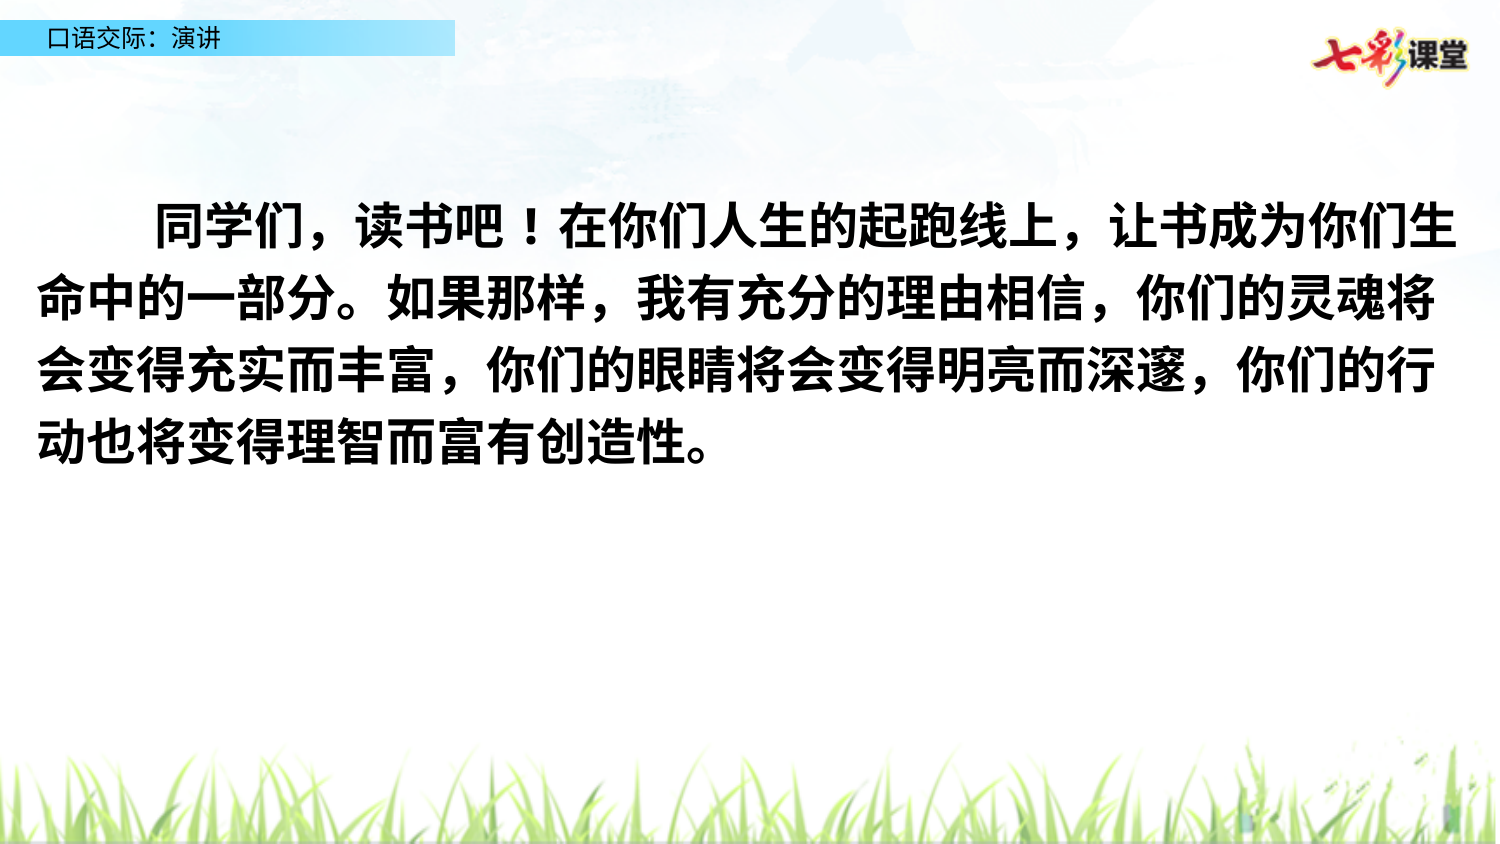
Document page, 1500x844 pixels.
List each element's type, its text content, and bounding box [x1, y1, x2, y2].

picture [0, 0, 1500, 844]
text_box 同学们，读书吧!在你们人生的起跑线上，让书成为你们生命中的一部分。如果那样，我有充分的理由相信，你们的灵魂将会变得充实而丰富，你们的眼睛将会变得明亮而深邃，你们的行动也将变得理智而富有创造性。 [21, 175, 1477, 478]
